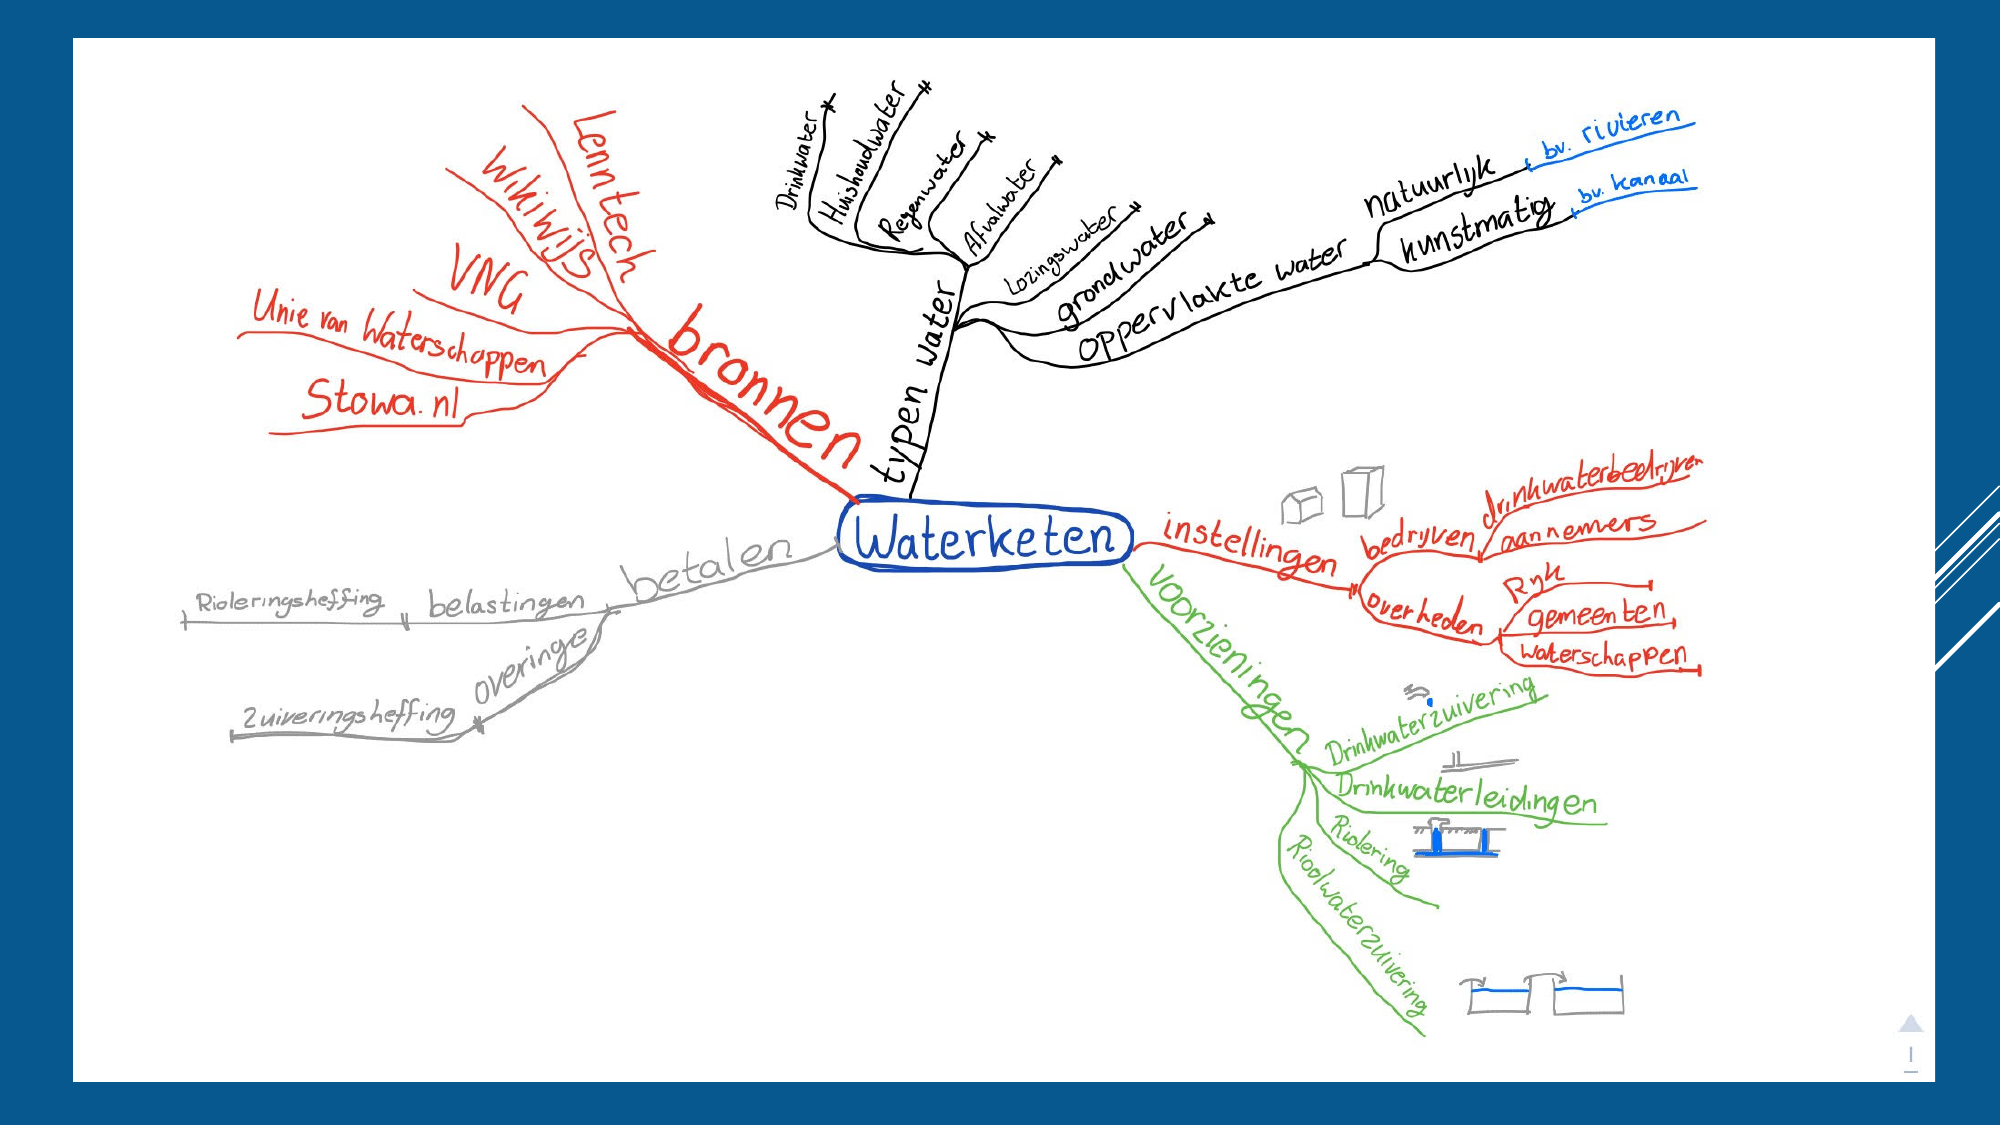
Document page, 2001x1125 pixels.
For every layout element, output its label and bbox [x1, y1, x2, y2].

picture [72, 38, 1936, 1082]
